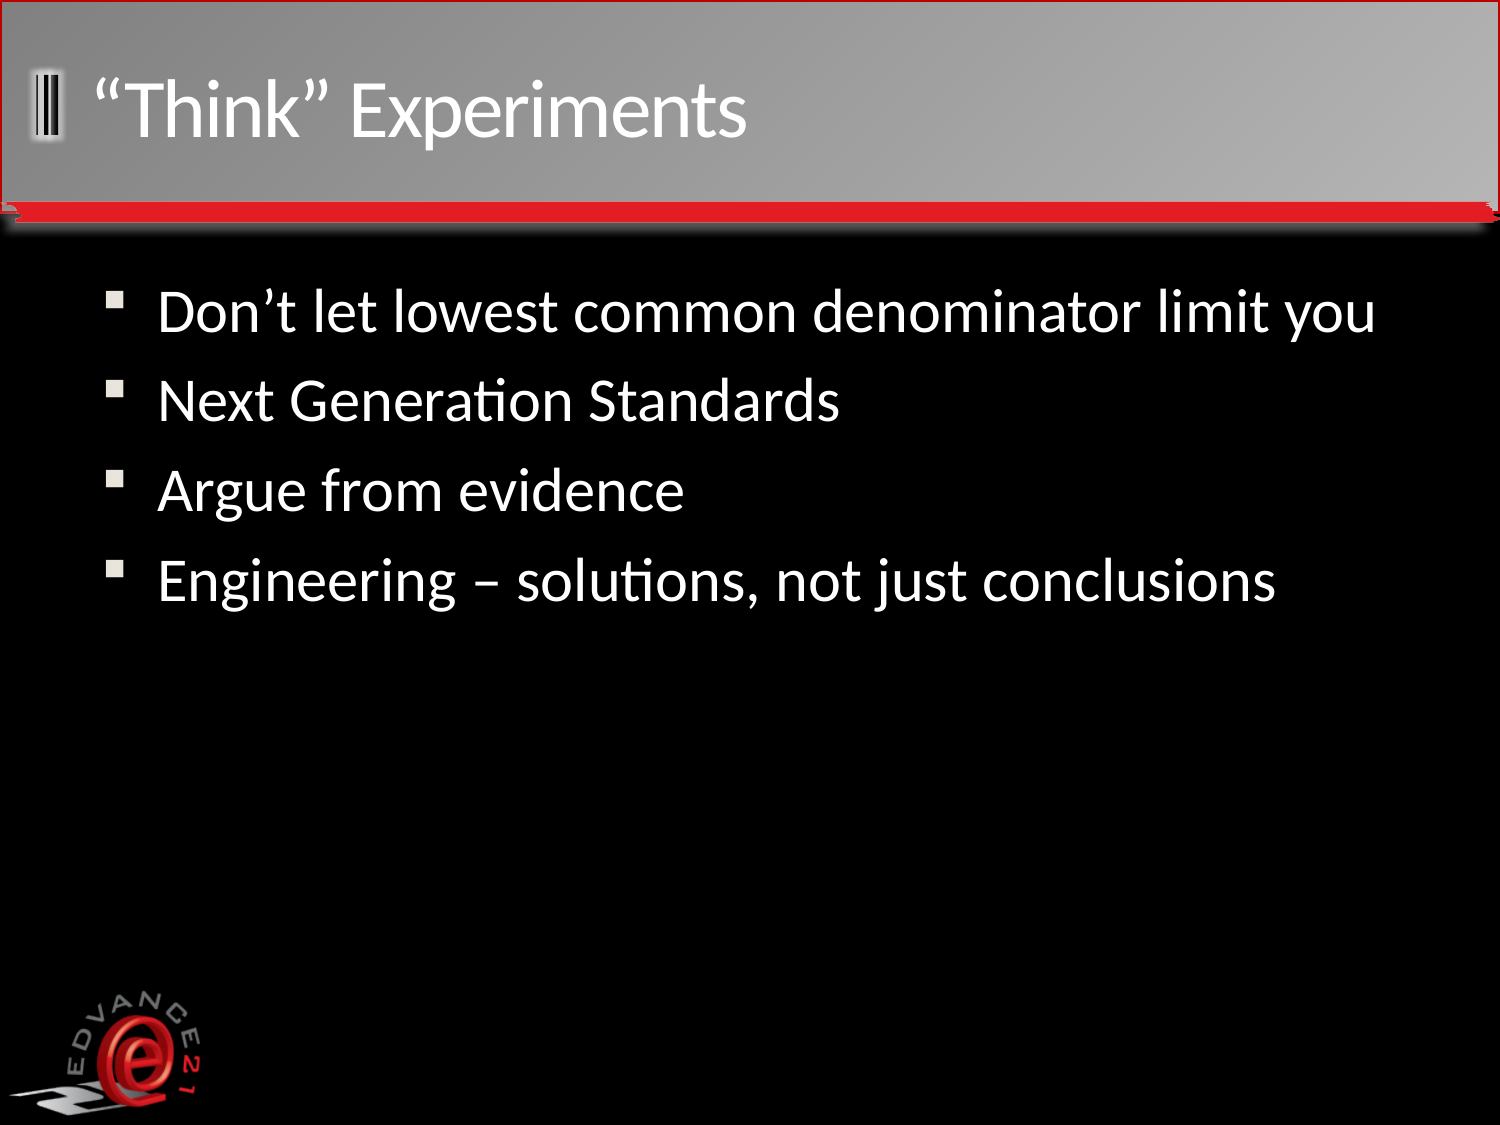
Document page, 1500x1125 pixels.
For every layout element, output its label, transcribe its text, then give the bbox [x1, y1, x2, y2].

title “Think” Experiments [75, 46, 1425, 188]
list Don’t let lowest common denominator limit you Next Generation Standards Argue from evidence Engineering – solutions, not just conclusions [75, 262, 1425, 1043]
picture [0, 199, 1500, 225]
picture [0, 983, 225, 1125]
